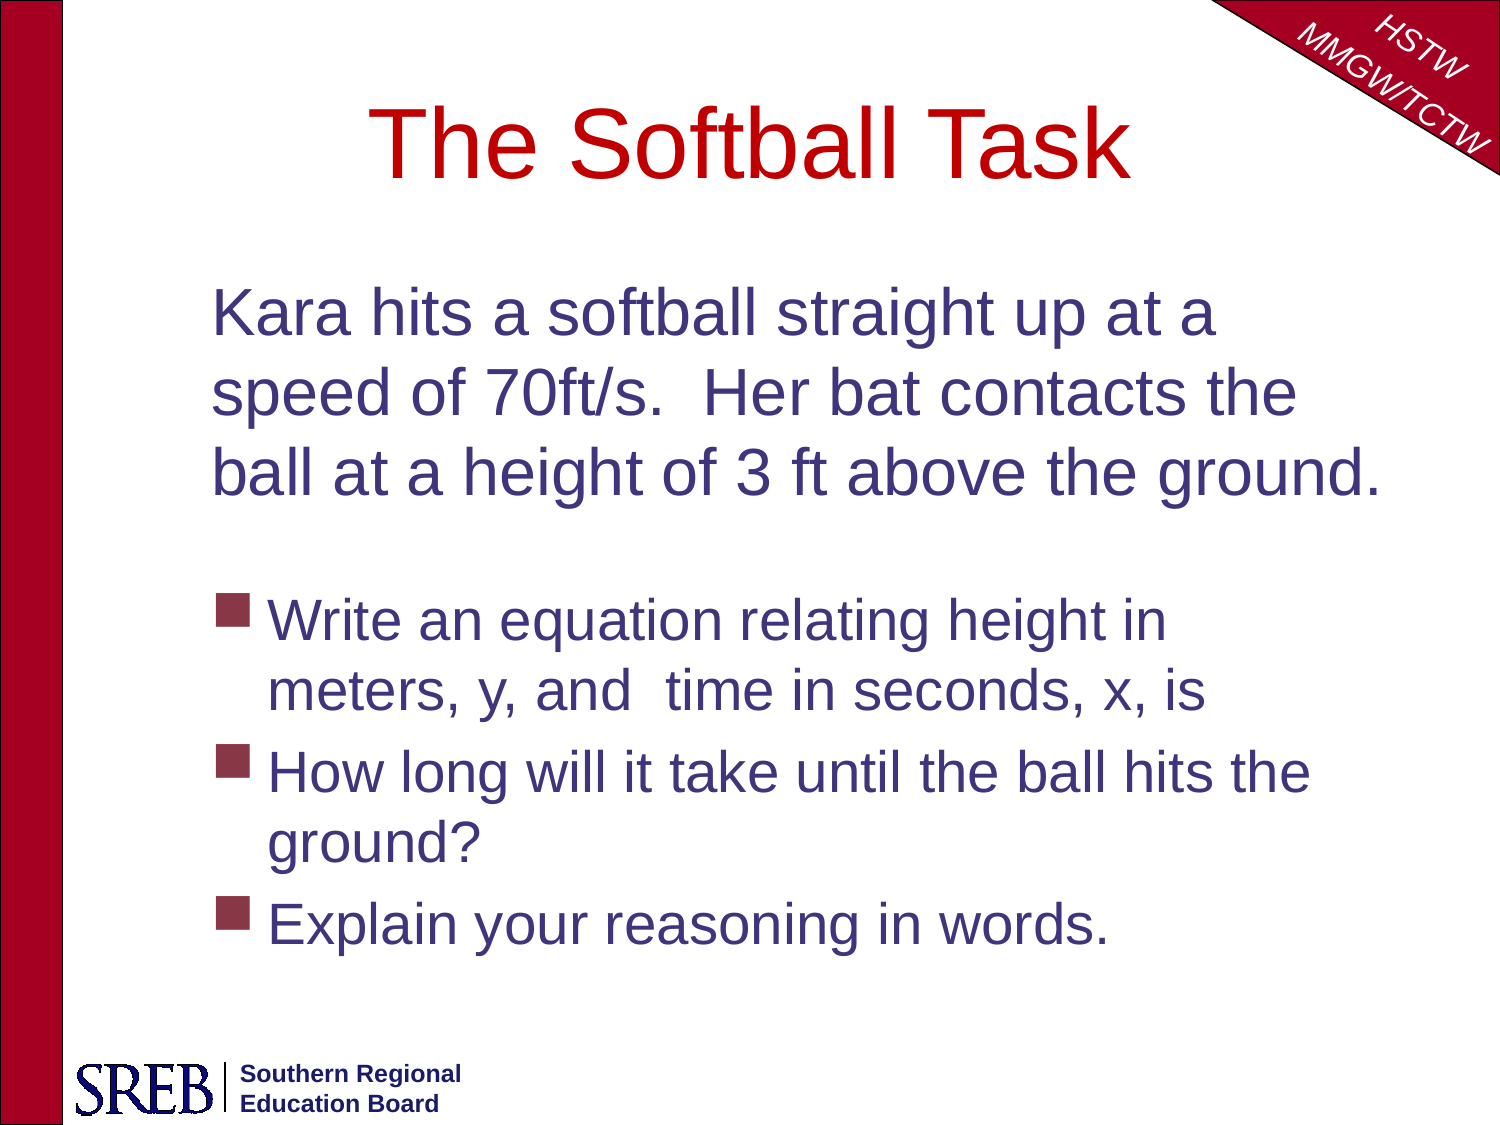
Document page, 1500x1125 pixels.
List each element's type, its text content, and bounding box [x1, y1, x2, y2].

list Write an equation relating height in meters, y, and time in seconds, x, is How long will it take until the ball hits the ground? Explain your reasoning in words. [195, 574, 1360, 1051]
list Kara hits a softball straight up at a speed of 70ft/s. Her bat contacts the ball at a height of 3 ft above the ground. [195, 362, 1401, 517]
title The Softball Task [74, 44, 1426, 233]
